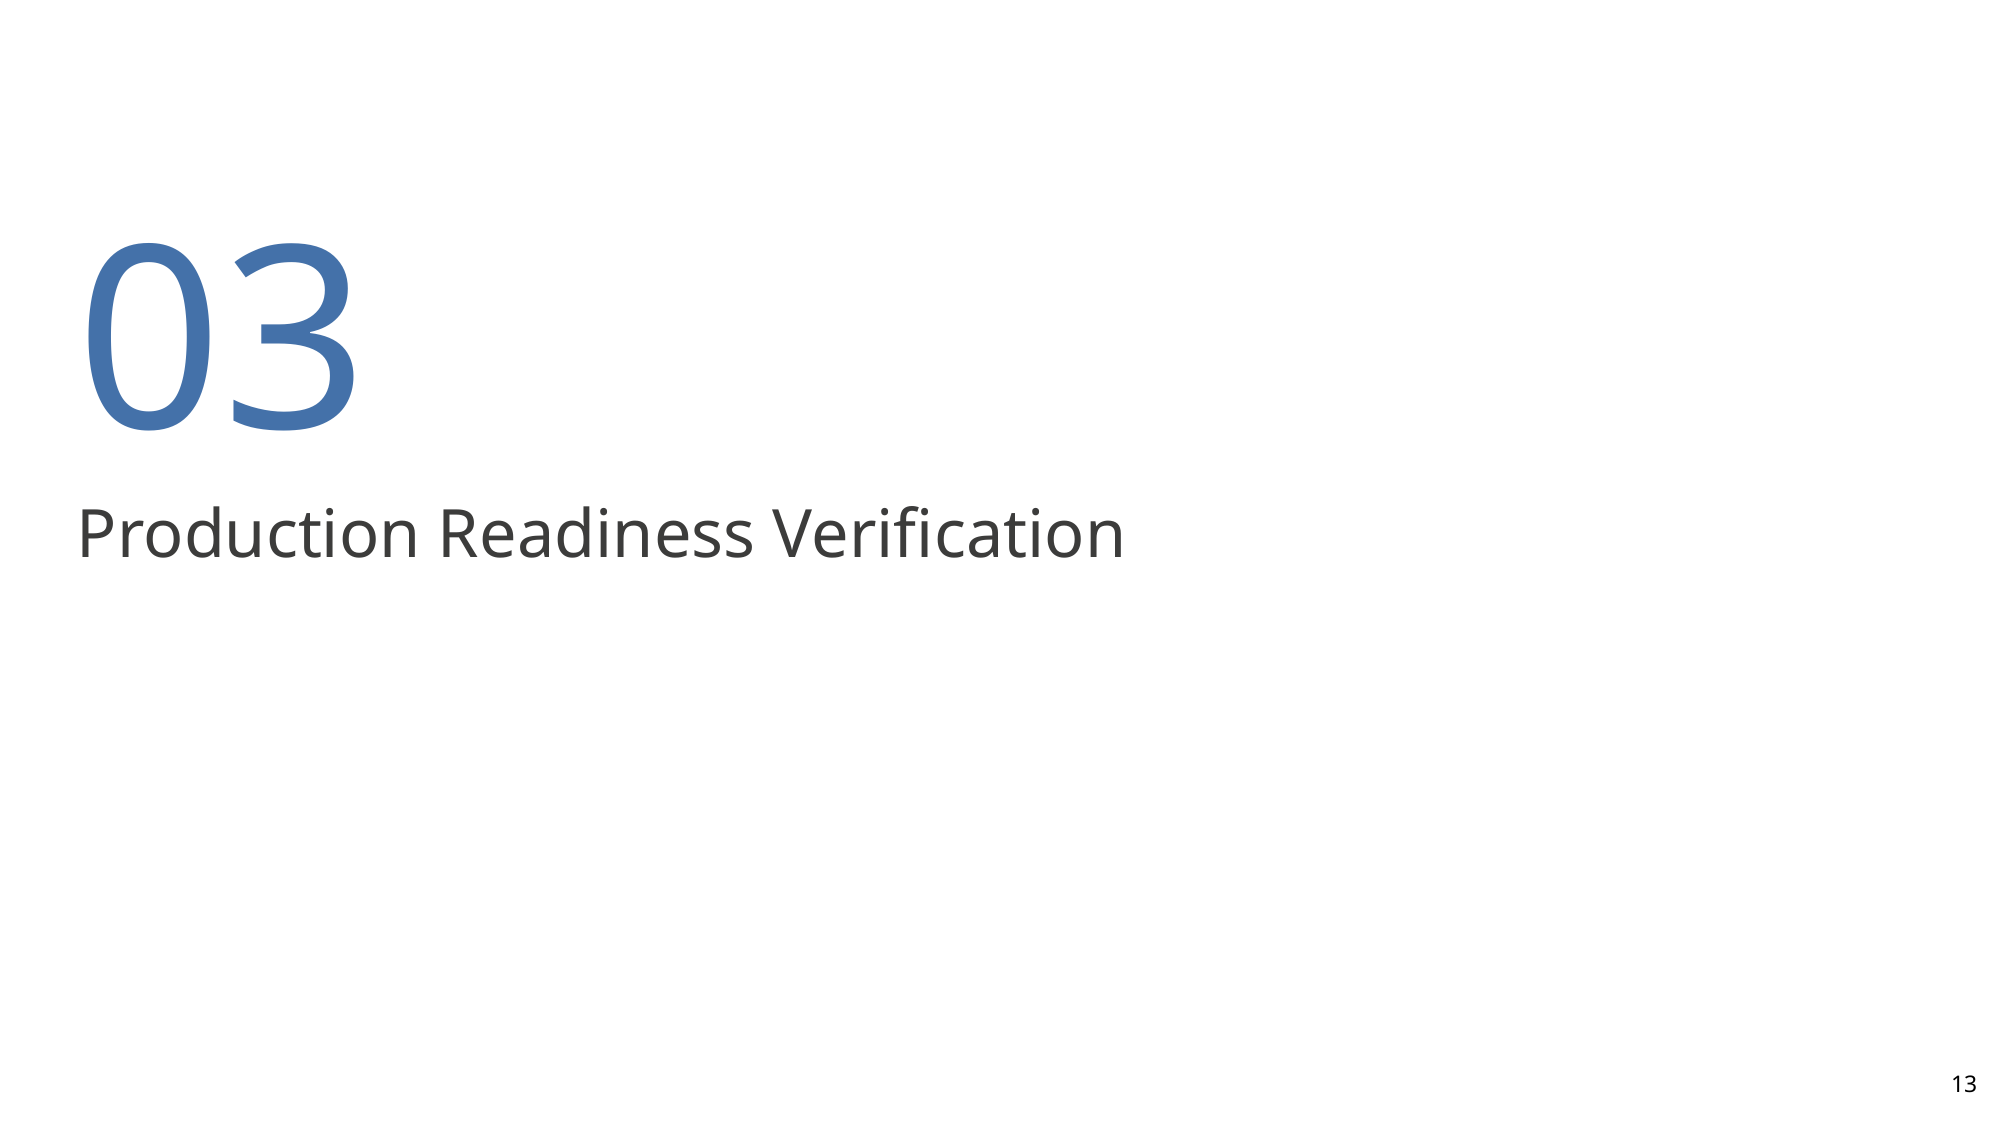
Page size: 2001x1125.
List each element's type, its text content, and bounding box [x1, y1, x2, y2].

title Production Readiness Verification [76, 499, 1532, 589]
list 03 [0, 0, 542, 480]
